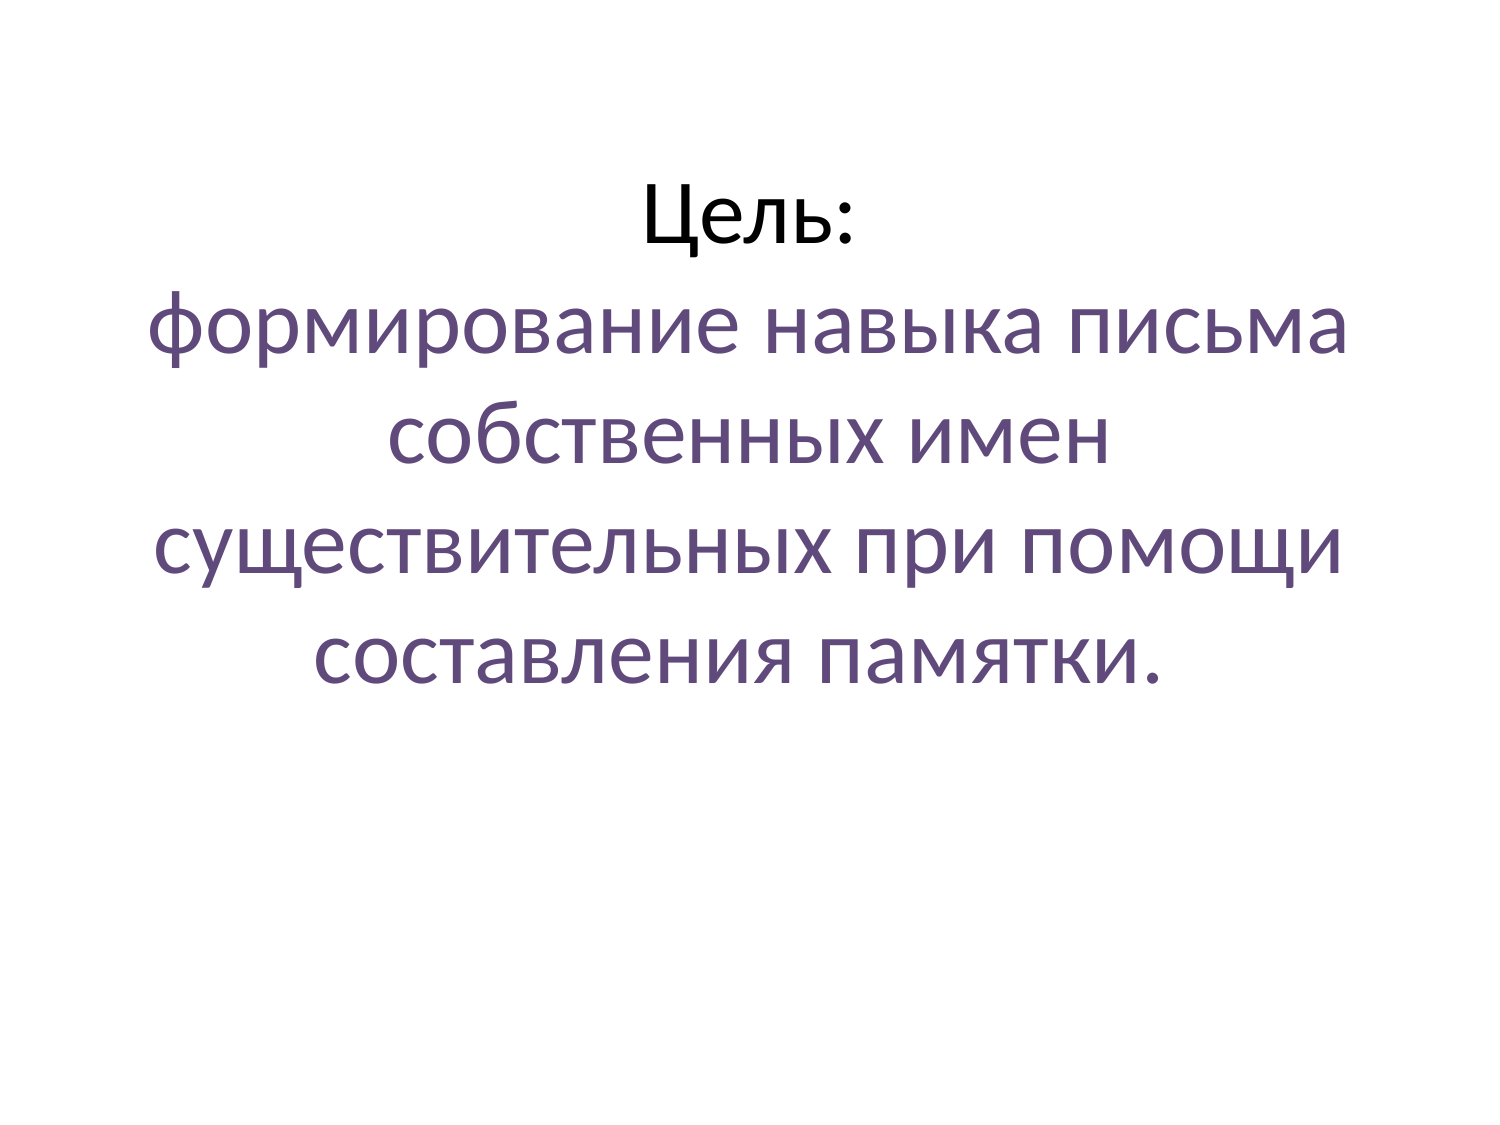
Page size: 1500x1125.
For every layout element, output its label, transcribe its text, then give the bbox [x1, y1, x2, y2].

title Цель: формирование навыка письма собственных имен существительных при помощи составления памятки. [75, 45, 1425, 809]
